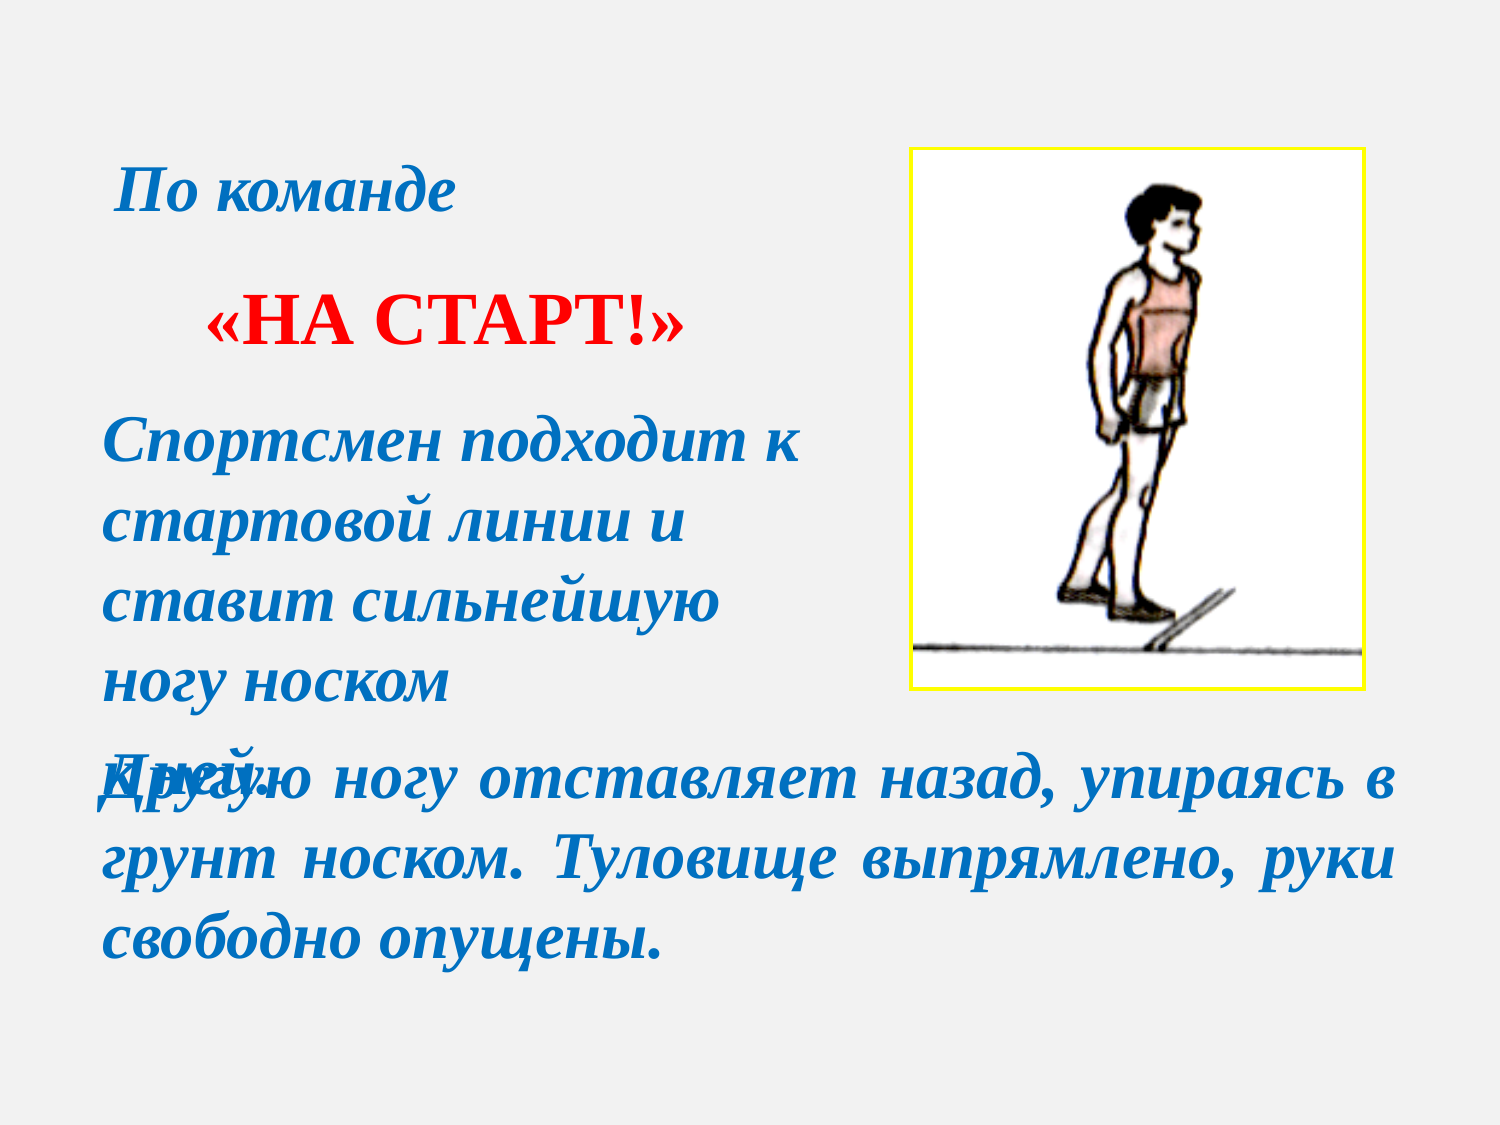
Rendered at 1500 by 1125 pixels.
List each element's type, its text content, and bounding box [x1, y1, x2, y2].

text_box По команде [99, 137, 550, 233]
picture [912, 149, 1363, 688]
text_box «НА СТАРТ!» [190, 262, 703, 368]
text_box Другую ногу отставляет назад, упираясь в грунт носком. Туловище выпрямлено, руки свободно опущены. [87, 724, 1413, 980]
text_box Спортсмен подходит к стартовой линии и ставит сильнейшую ногу носком к ней. [87, 387, 850, 724]
